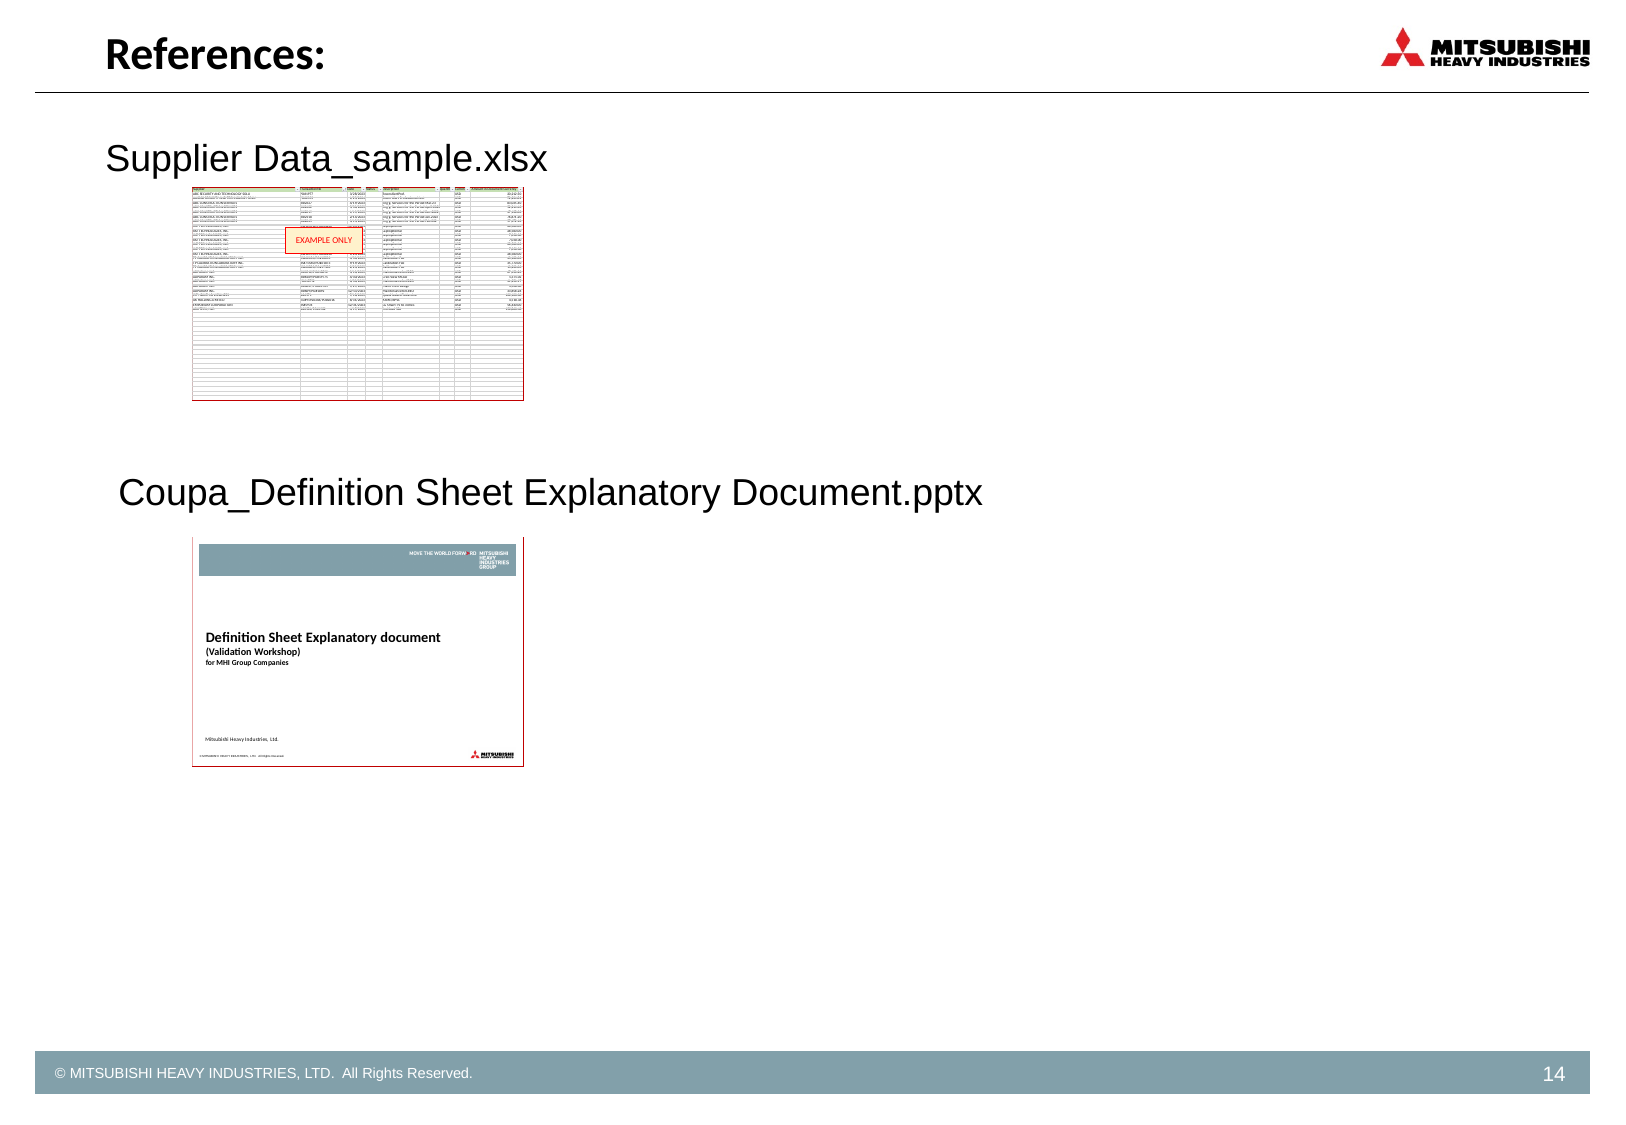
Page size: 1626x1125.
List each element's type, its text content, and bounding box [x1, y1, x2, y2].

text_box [192, 537, 524, 767]
text_box Supplier Data_sample.xlsx [90, 126, 1076, 187]
text_box Coupa_Definition Sheet Explanatory Document.pptx [103, 460, 1089, 521]
picture [1368, 14, 1602, 79]
picture [35, 1051, 1590, 1094]
title References: [90, 22, 1405, 80]
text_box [192, 187, 524, 401]
